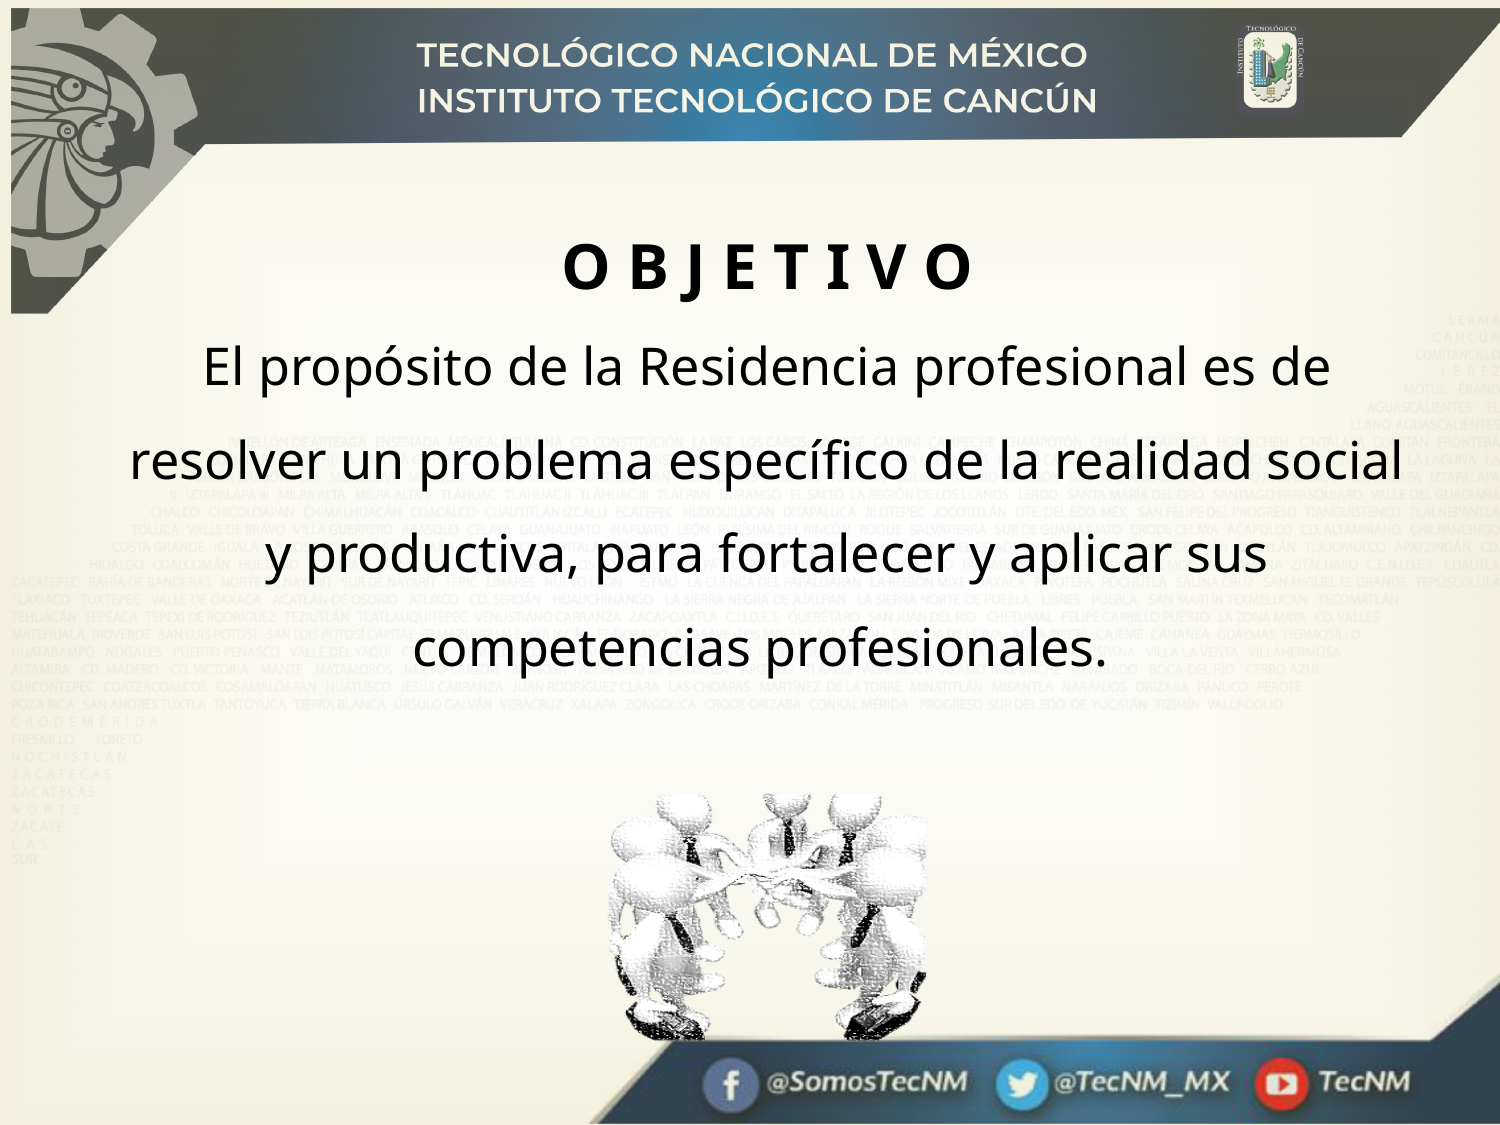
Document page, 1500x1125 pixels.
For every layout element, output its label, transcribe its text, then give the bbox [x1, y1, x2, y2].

text_box O B J E T I V O El propósito de la Residencia profesional es de resolver un problema específico de la realidad social y productiva, para fortalecer y aplicar sus competencias profesionales. [100, 219, 1435, 730]
picture [569, 762, 966, 1071]
